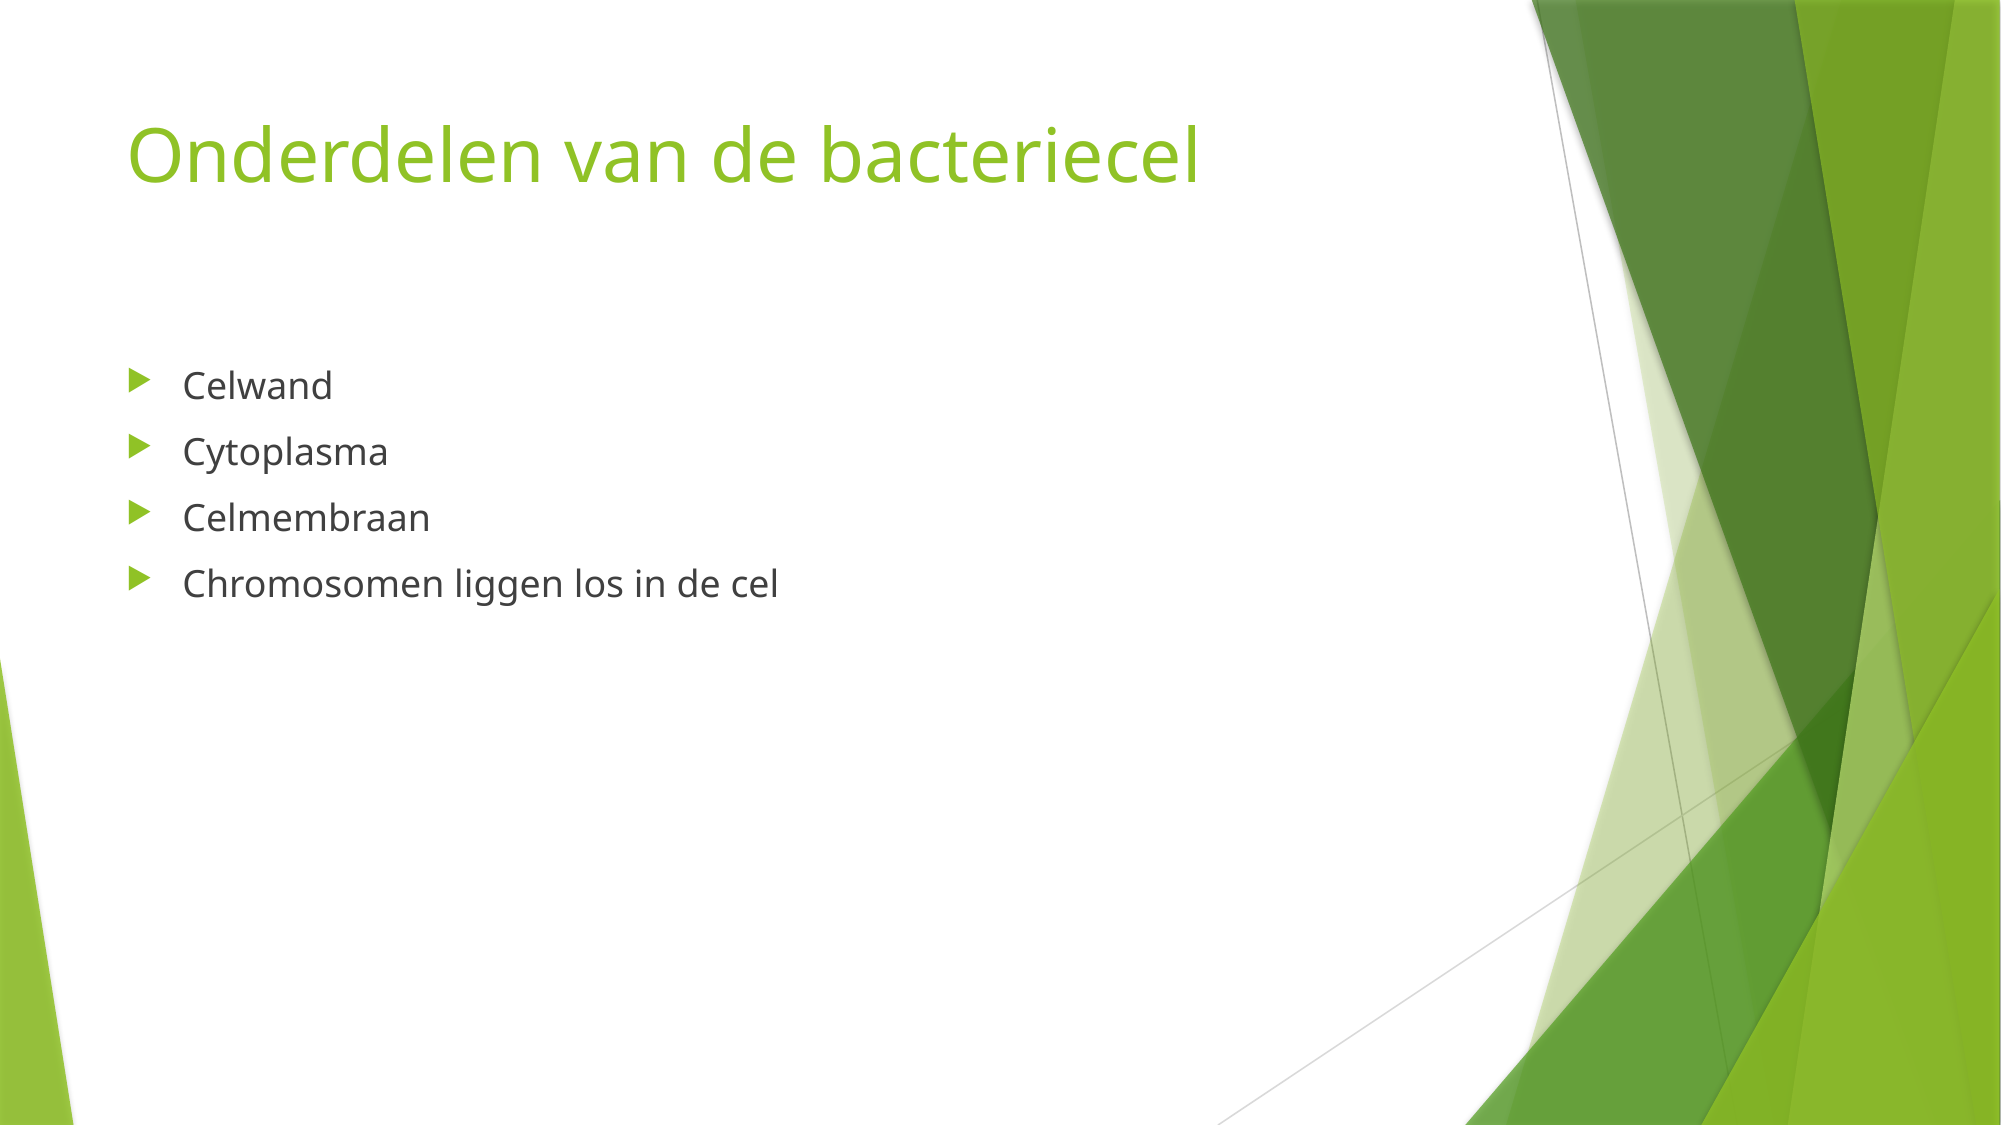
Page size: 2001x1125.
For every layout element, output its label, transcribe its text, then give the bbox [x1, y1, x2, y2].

list Celwand Cytoplasma Celmembraan Chromosomen liggen los in de cel [111, 354, 1522, 992]
title Onderdelen van de bacteriecel [111, 99, 1522, 317]
